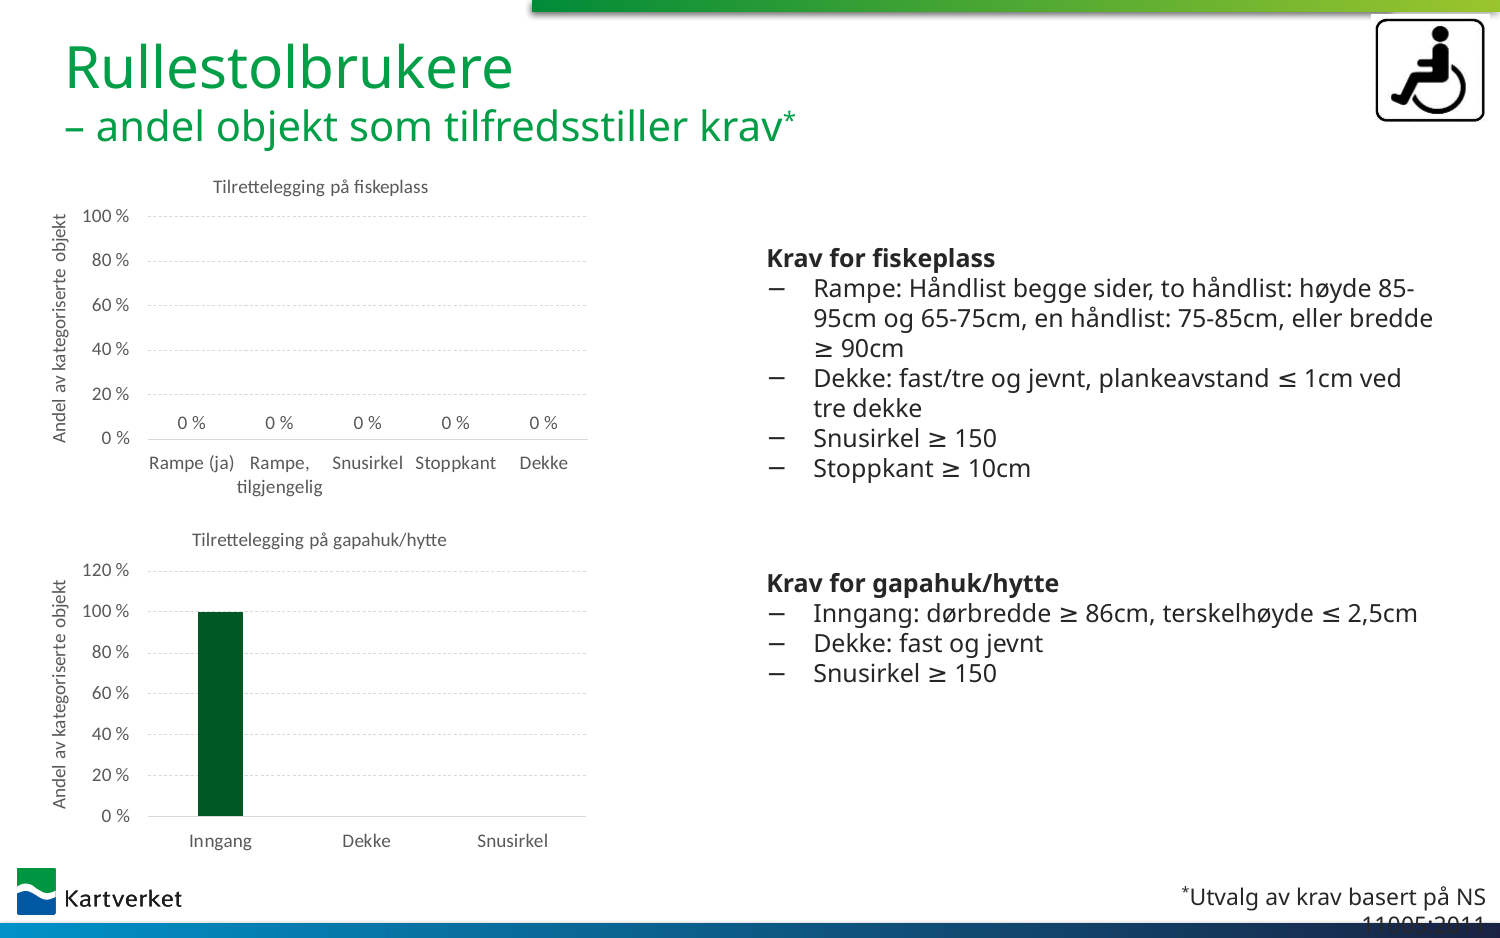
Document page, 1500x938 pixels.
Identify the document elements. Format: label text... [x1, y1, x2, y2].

picture [41, 166, 599, 505]
text_box Krav for gapahuk/hytte Inngang: dørbredde ≥ 86cm, terskelhøyde ≤ 2,5cm Dekke: fast og jevnt Snusirkel ≥ 150 [751, 560, 1452, 695]
picture [41, 520, 597, 859]
picture [1371, 13, 1491, 127]
text_box *Utvalg av krav basert på NS 11005:2011 [1068, 873, 1500, 938]
text_box Krav for fiskeplass Rampe: Håndlist begge sider, to håndlist: høyde 85-95cm og 65-75cm, en håndlist: 75-85cm, eller bredde ≥ 90cm Dekke: fast/tre og jevnt, plankeavstand ≤ 1cm ved tre dekke Snusirkel ≥ 150 Stoppkant ≥ 10cm [751, 235, 1452, 490]
text_box Rullestolbrukere – andel objekt som tilfredsstiller krav* [49, 29, 1431, 158]
